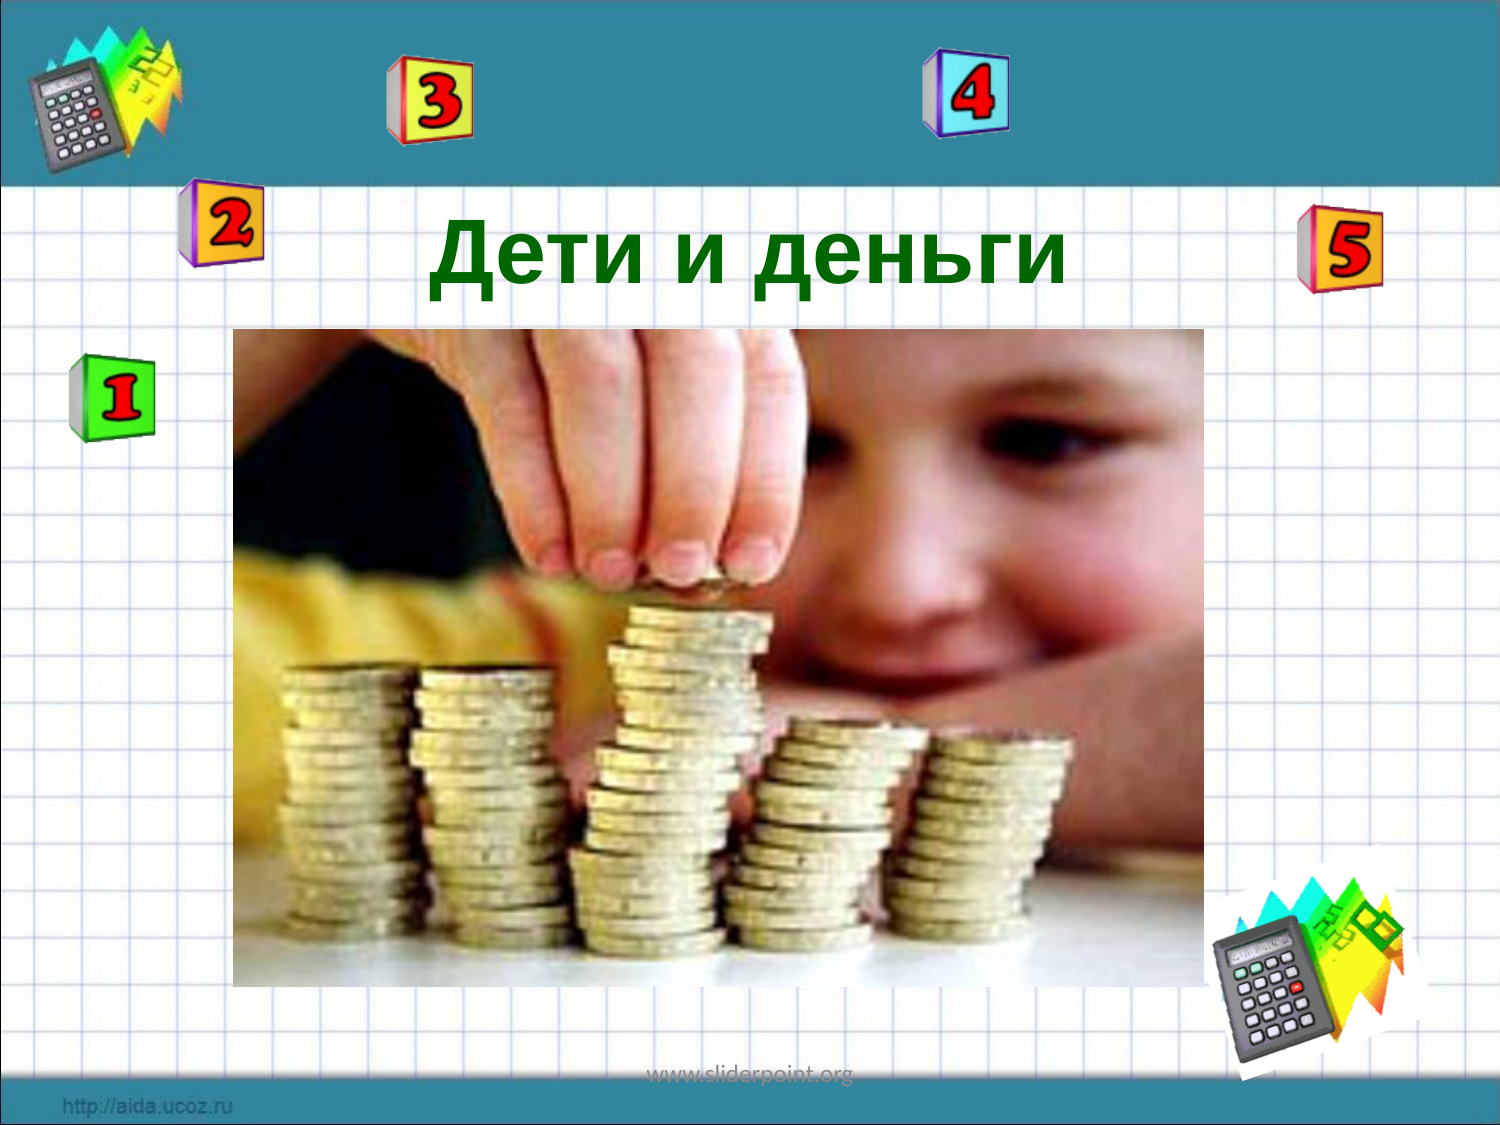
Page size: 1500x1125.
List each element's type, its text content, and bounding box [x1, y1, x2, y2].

title Дети и деньги [74, 189, 1426, 305]
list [233, 329, 1204, 987]
picture [0, 0, 1500, 1125]
footer www.sliderpoint.org [512, 1042, 988, 1103]
